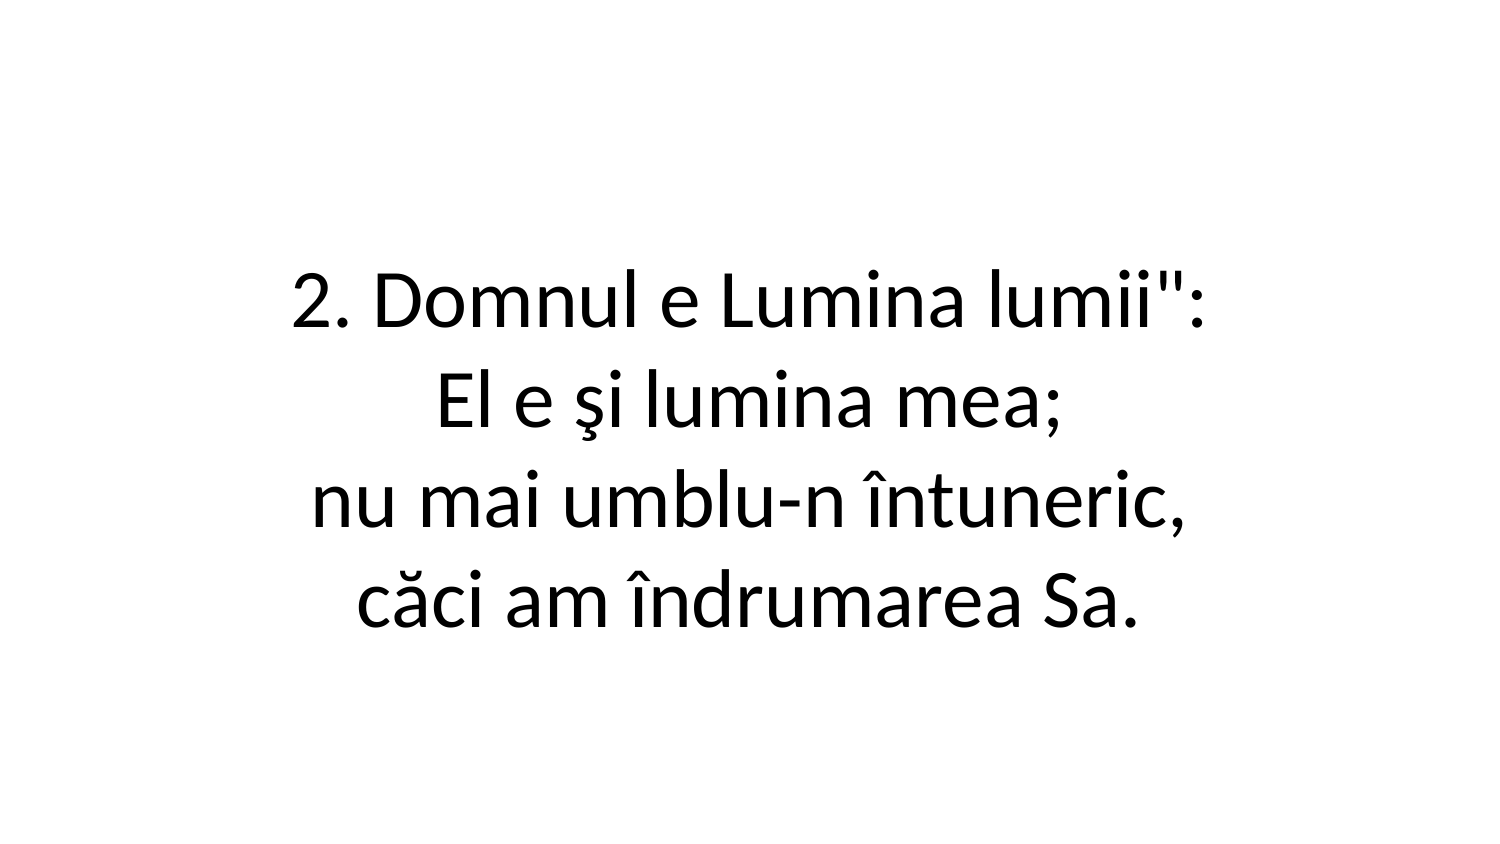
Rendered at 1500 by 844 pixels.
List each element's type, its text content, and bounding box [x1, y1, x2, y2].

text_box 2. Domnul e Lumina lumii": El e şi lumina mea; nu mai umblu-n întuneric, căci am îndrumarea Sa. [275, 192, 1225, 652]
